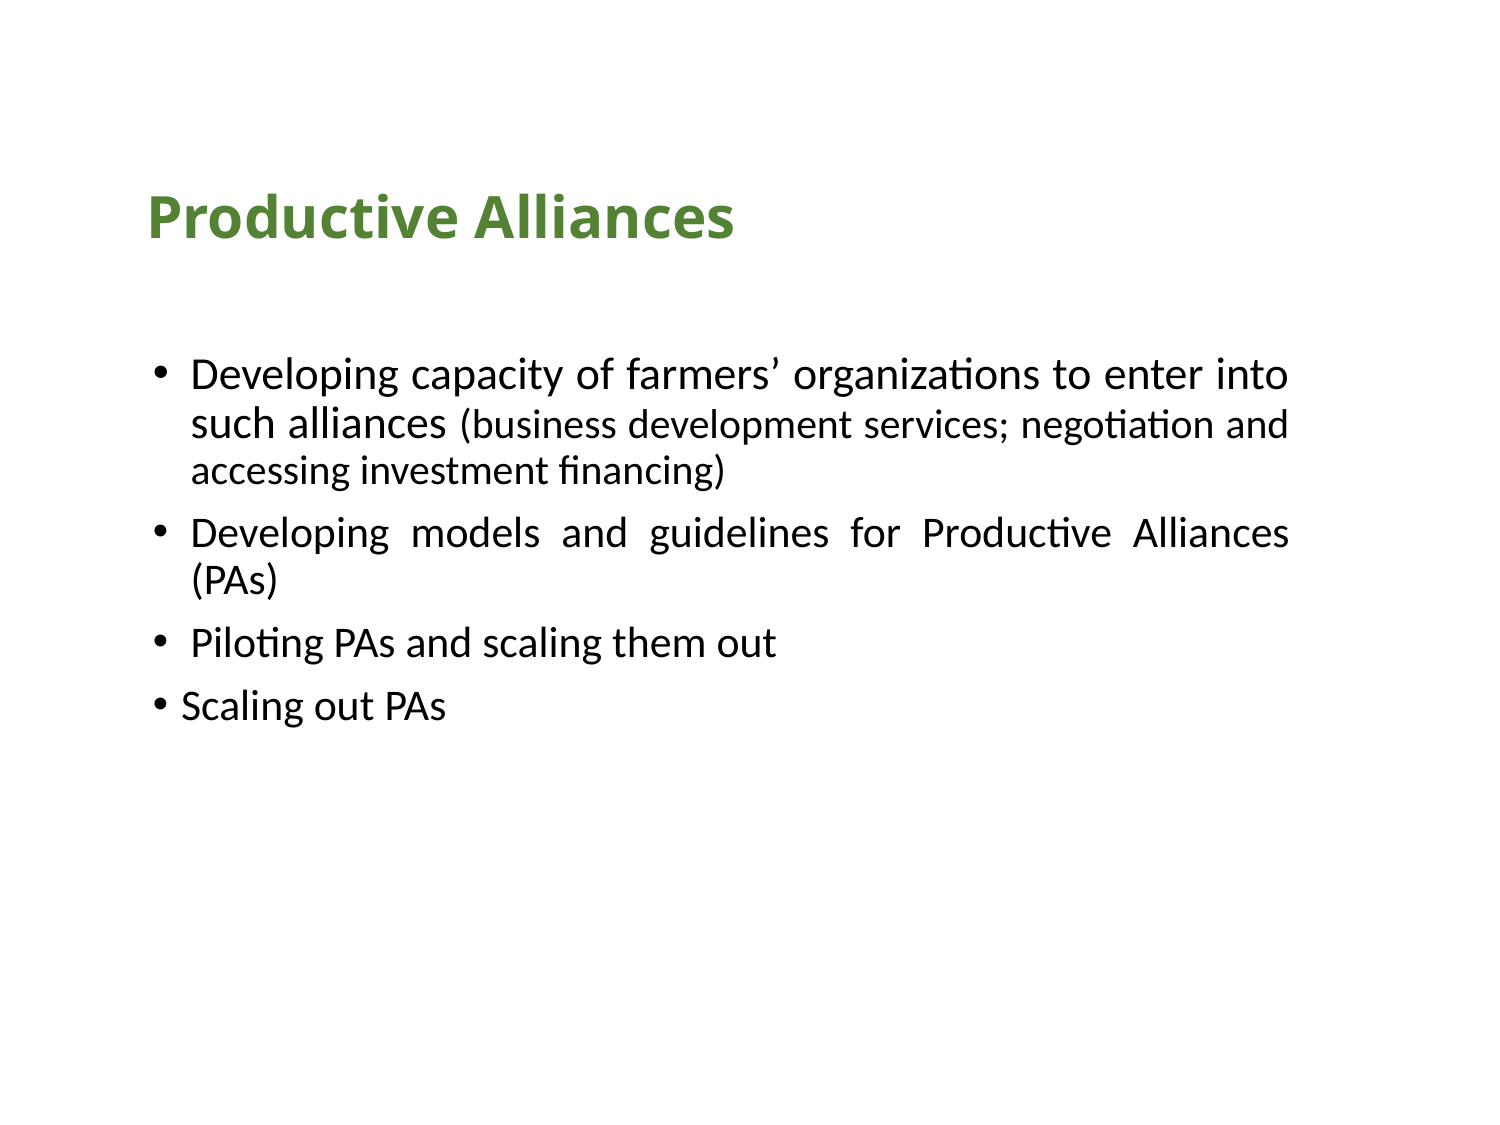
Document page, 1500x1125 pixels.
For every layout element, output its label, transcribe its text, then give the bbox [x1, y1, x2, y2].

list Developing capacity of farmers’ organizations to enter into such alliances (business development services; negotiation and accessing investment financing) Developing models and guidelines for Productive Alliances (PAs) Piloting PAs and scaling them out Scaling out PAs [137, 342, 1306, 783]
title Productive Alliances [131, 155, 1306, 284]
